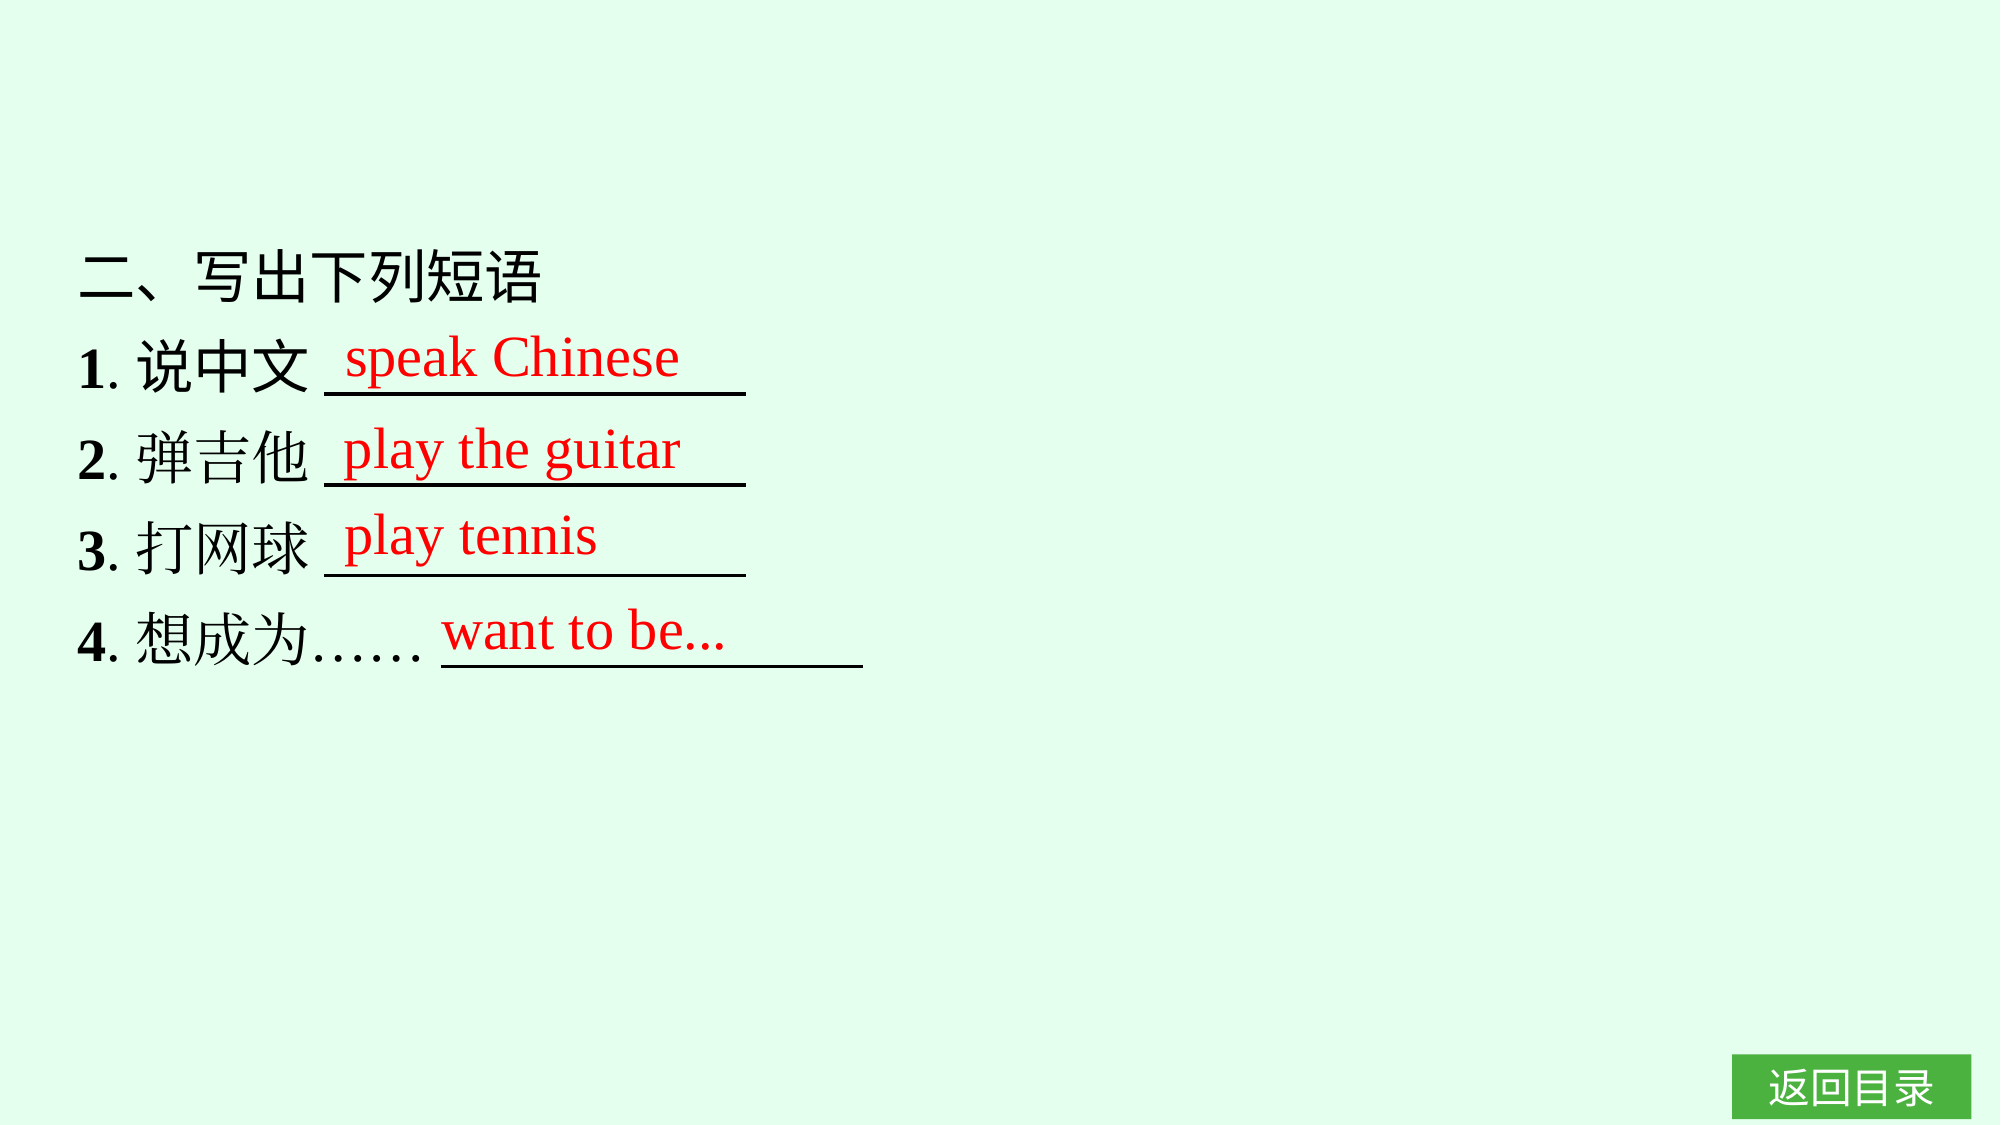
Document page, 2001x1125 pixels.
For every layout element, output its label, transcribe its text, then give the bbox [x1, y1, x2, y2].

text_box want to be... [426, 570, 757, 669]
text_box play the guitar [329, 388, 697, 488]
text_box play tennis [329, 475, 614, 574]
text_box speak Chinese [330, 296, 696, 388]
text_box 二、写出下列短语 1.说中文 2.弹吉他 3.打网球 4.想成为…… [62, 211, 1938, 681]
